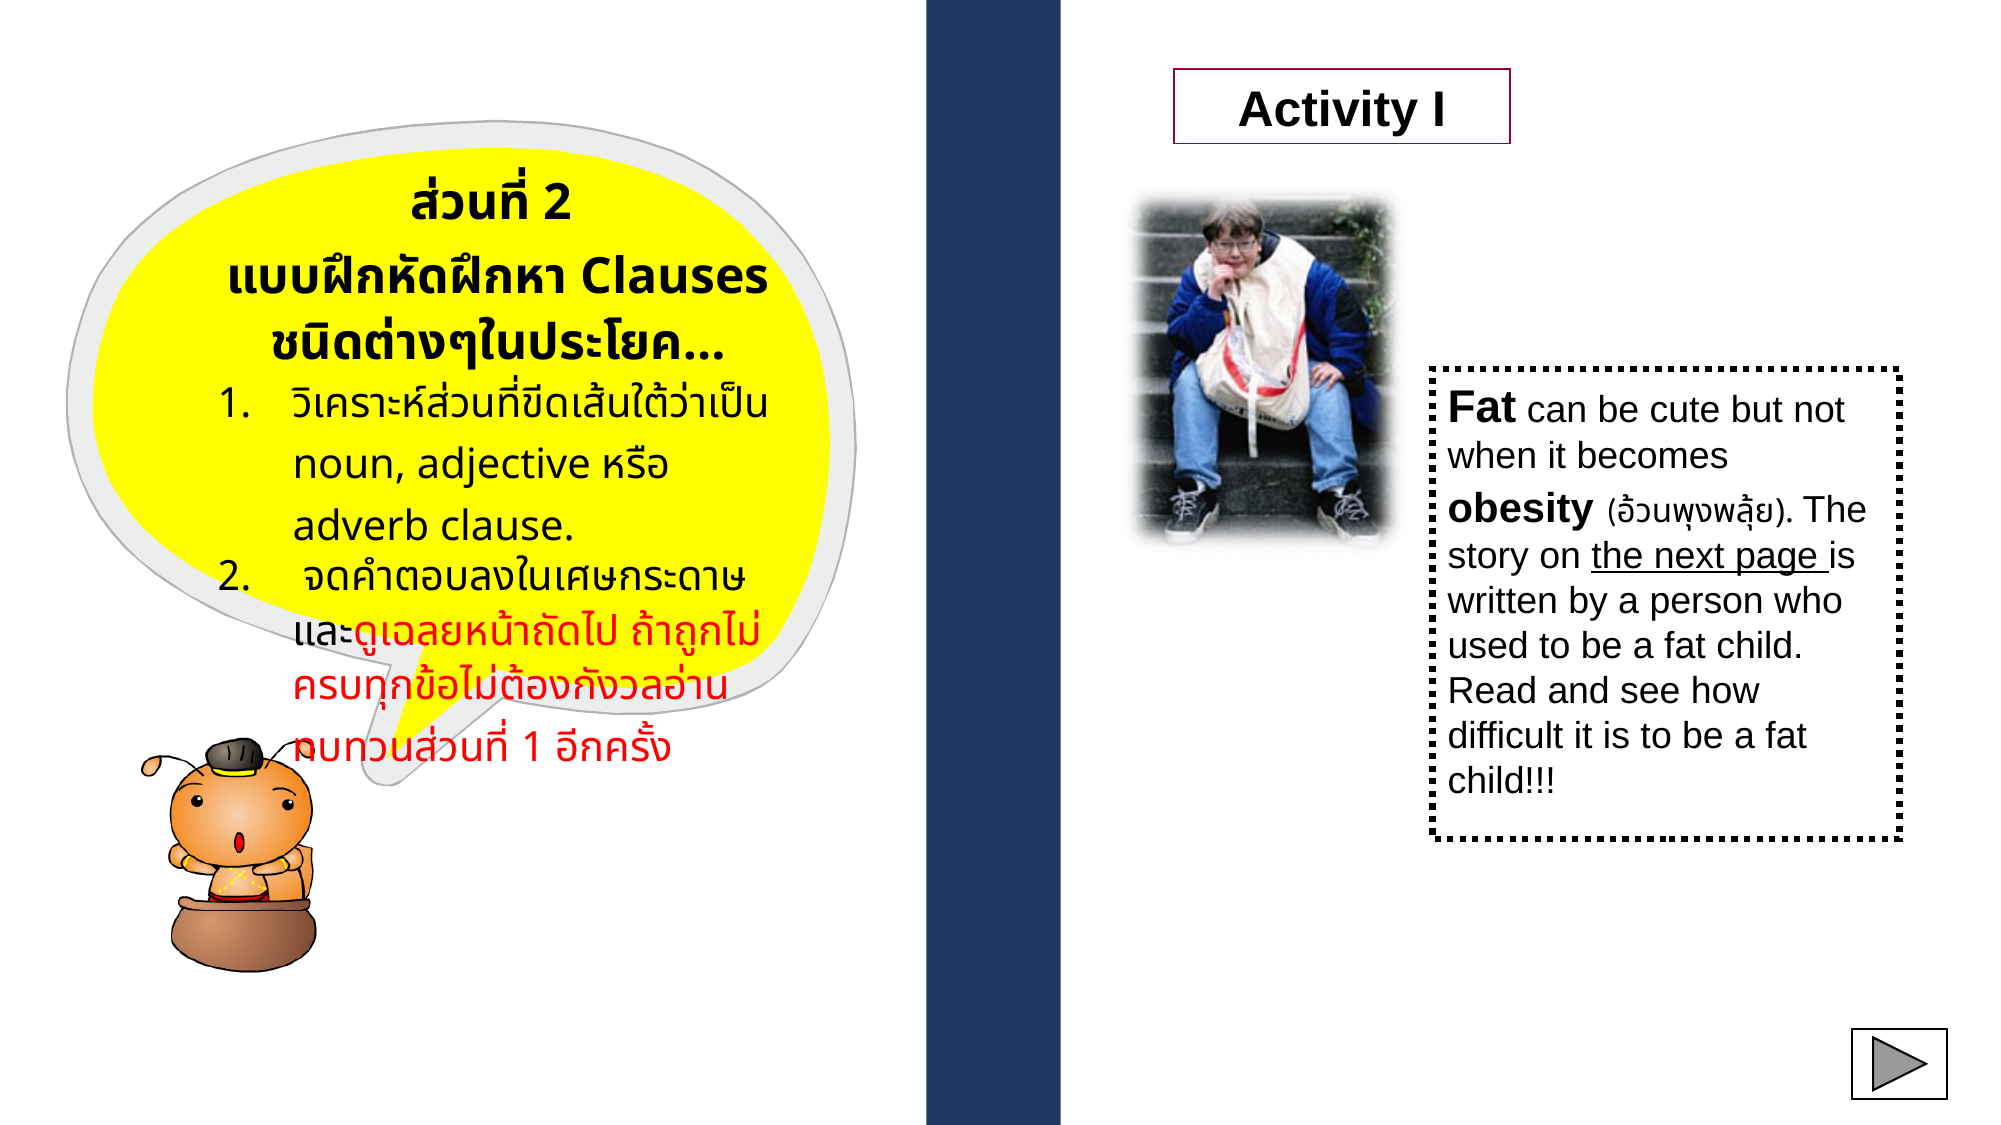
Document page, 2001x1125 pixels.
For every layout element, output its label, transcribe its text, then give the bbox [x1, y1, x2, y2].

text_box [1851, 1028, 1948, 1100]
picture [1114, 177, 1416, 563]
picture [107, 795, 374, 998]
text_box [58, 104, 856, 795]
text_box [925, 0, 1062, 1125]
text_box Activity I [1173, 68, 1510, 144]
text_box Fat can be cute but not when it becomes obesity (อ้วนพุงพลุ้ย). The story on the next page is written by a person who used to be a fat child. Read and see how difficult it is to be a fat child!!! [1432, 368, 1900, 839]
